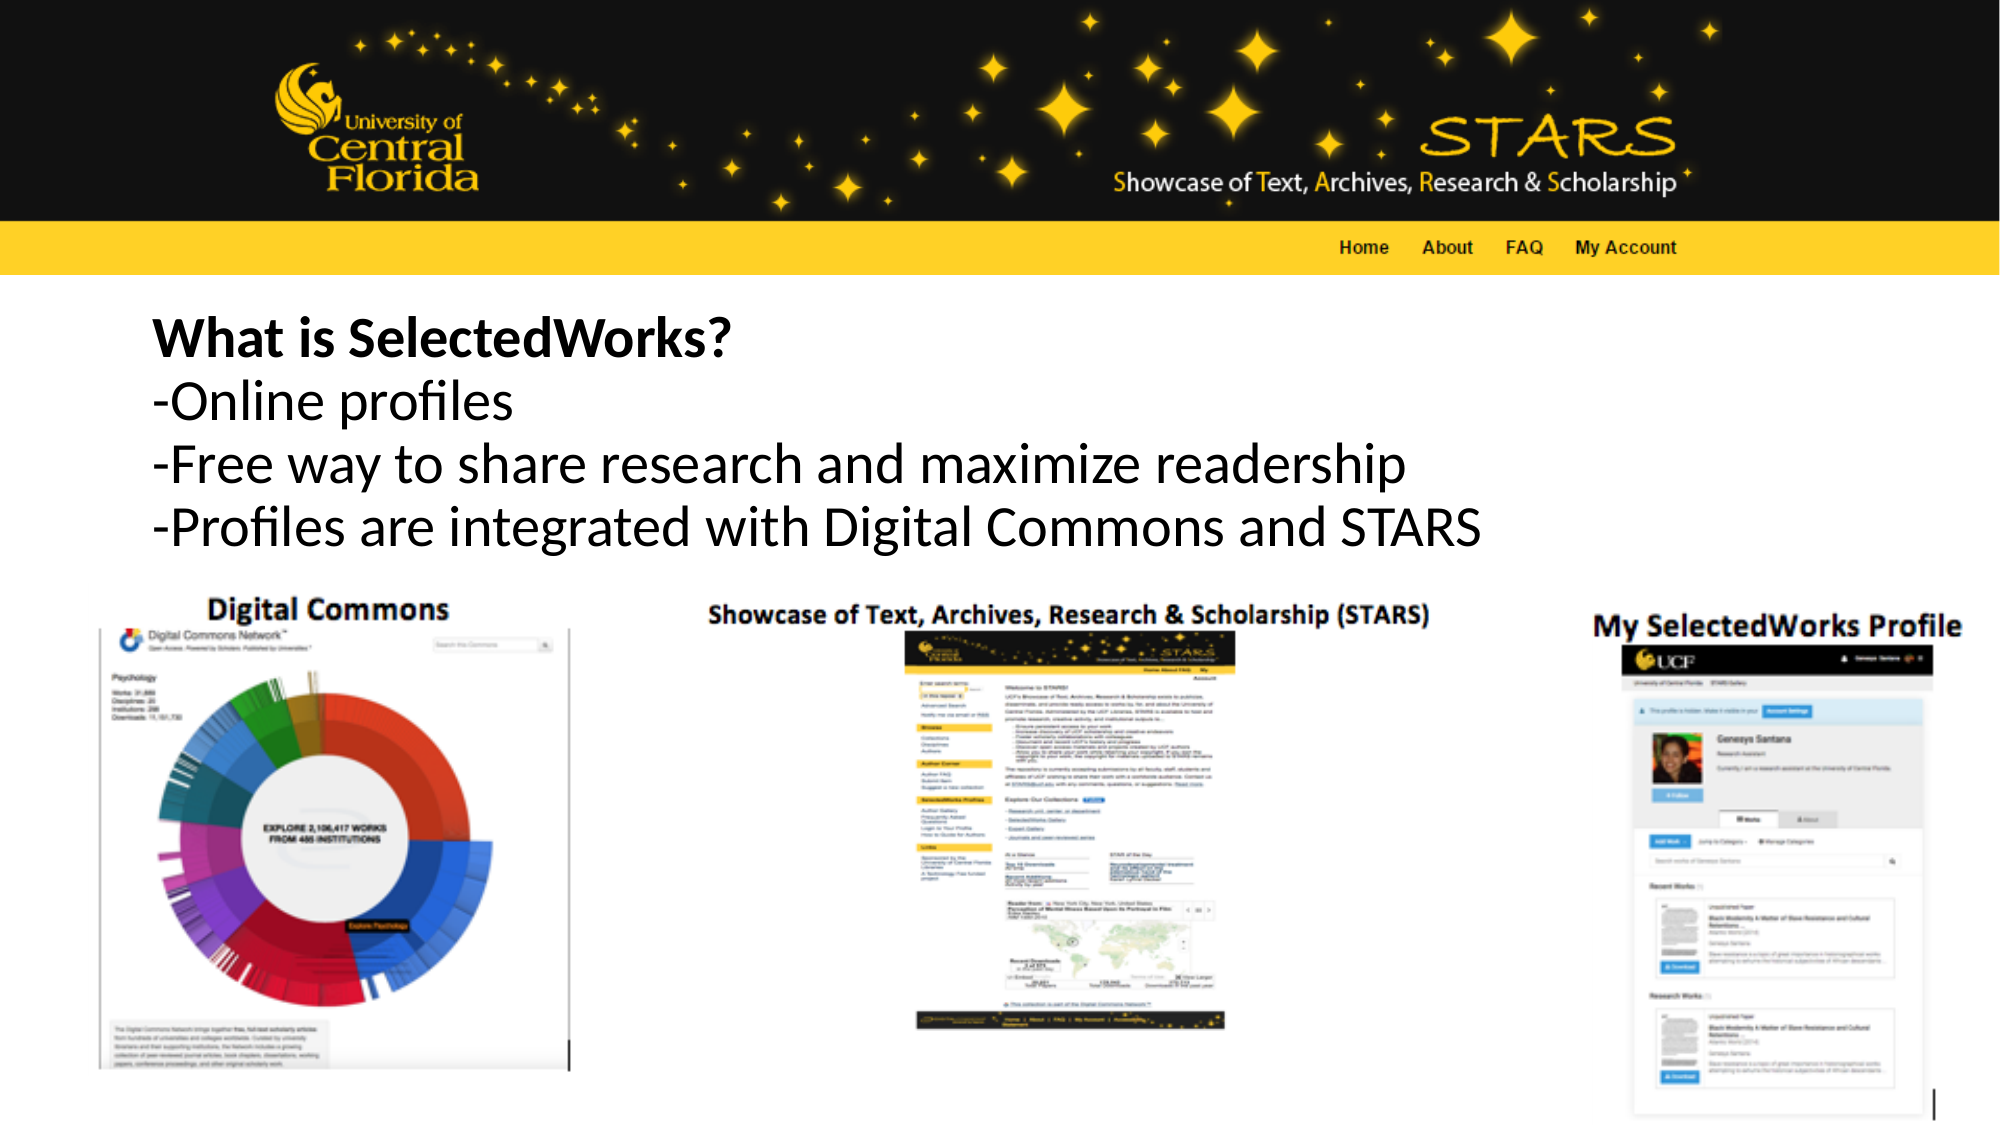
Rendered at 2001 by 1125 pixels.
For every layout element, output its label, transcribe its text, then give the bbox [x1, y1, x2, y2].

picture [703, 596, 1436, 1031]
picture [1591, 610, 1967, 1125]
picture [0, 0, 2000, 275]
picture [87, 583, 579, 1076]
list What is SelectedWorks? -Online profiles -Free way to share research and maximize readership -Profiles are integrated with Digital Commons and STARS [137, 299, 1863, 1014]
